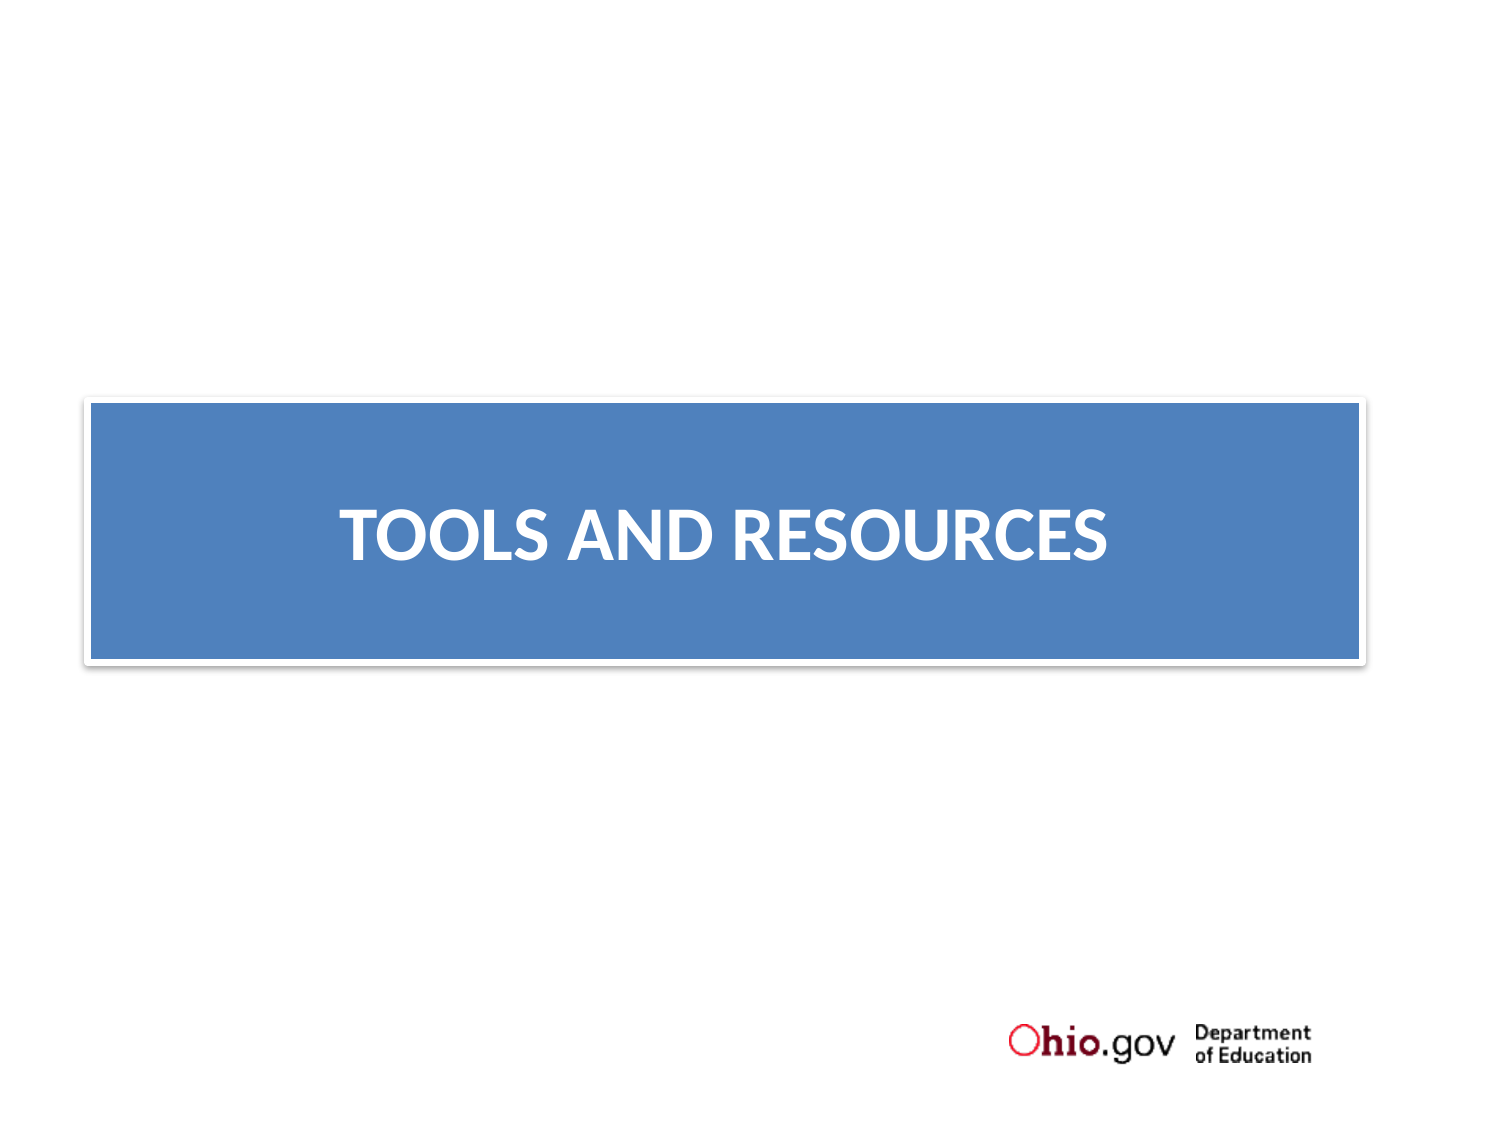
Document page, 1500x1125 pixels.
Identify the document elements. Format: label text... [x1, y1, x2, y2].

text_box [1009, 1024, 1313, 1066]
text_box Tools and Resources [84, 397, 1366, 666]
